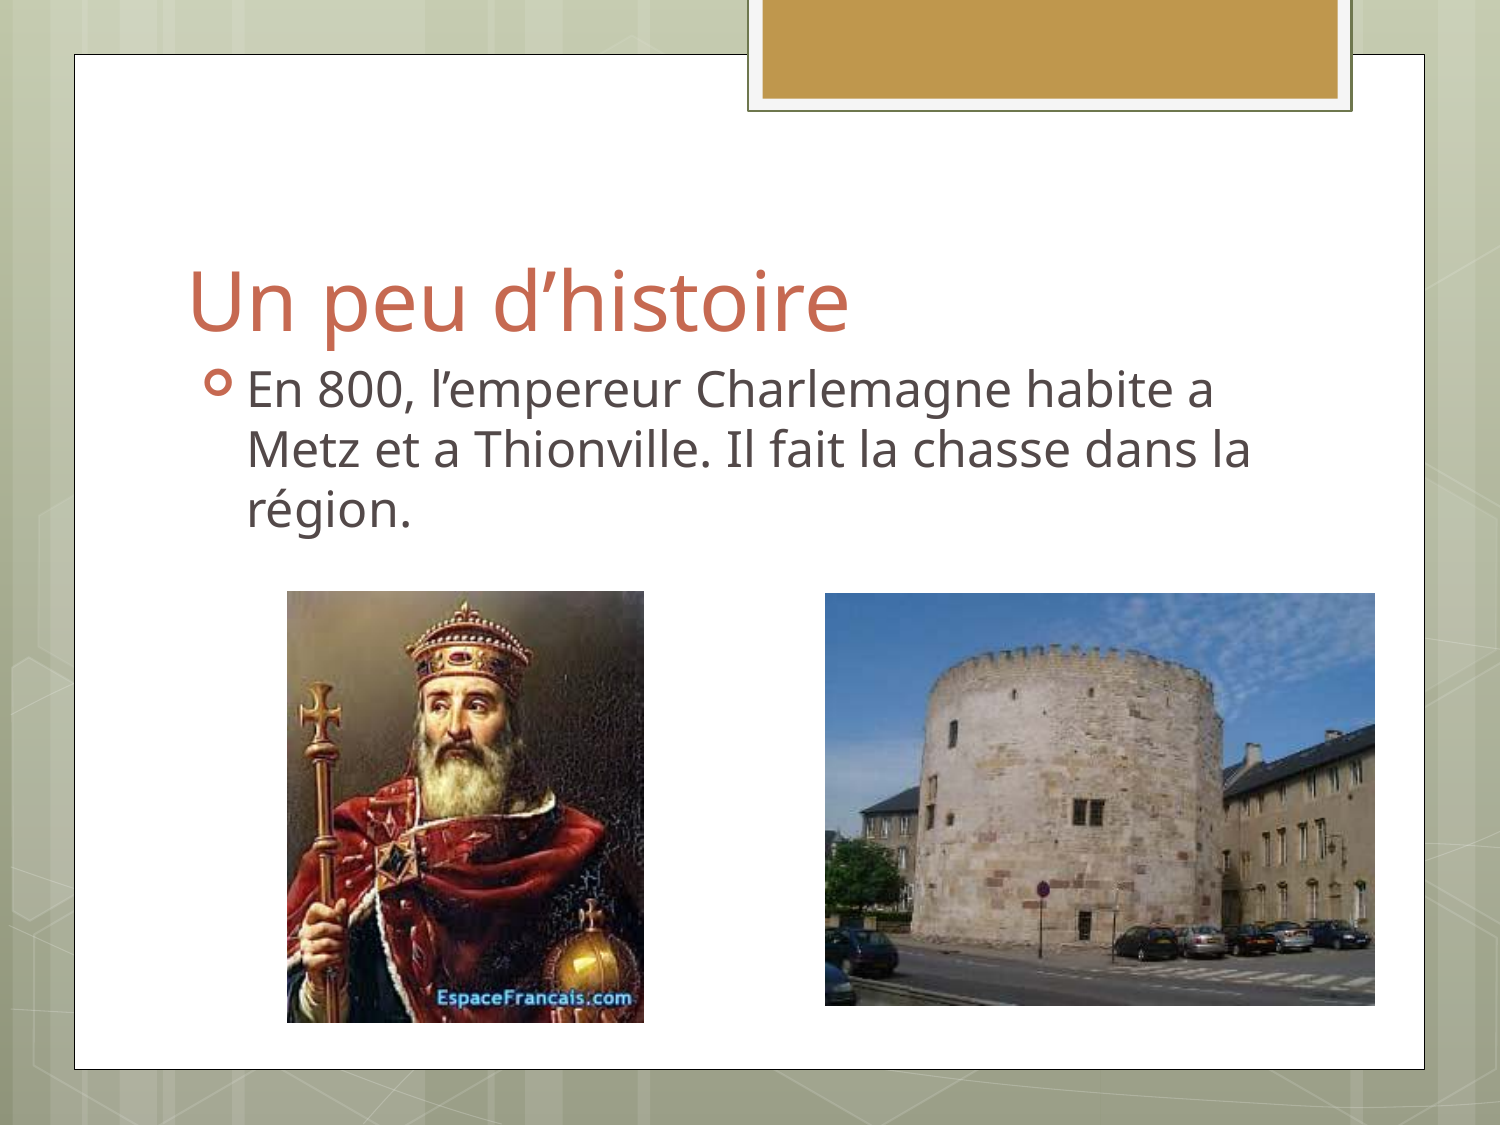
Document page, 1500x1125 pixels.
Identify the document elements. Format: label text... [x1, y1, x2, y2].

picture [287, 590, 644, 1023]
title Un peu d’histoire [171, 168, 1324, 357]
list En 800, l’empereur Charlemagne habite a Metz et a Thionville. Il fait la chasse dans la région. [174, 350, 1287, 926]
picture [824, 593, 1376, 1007]
